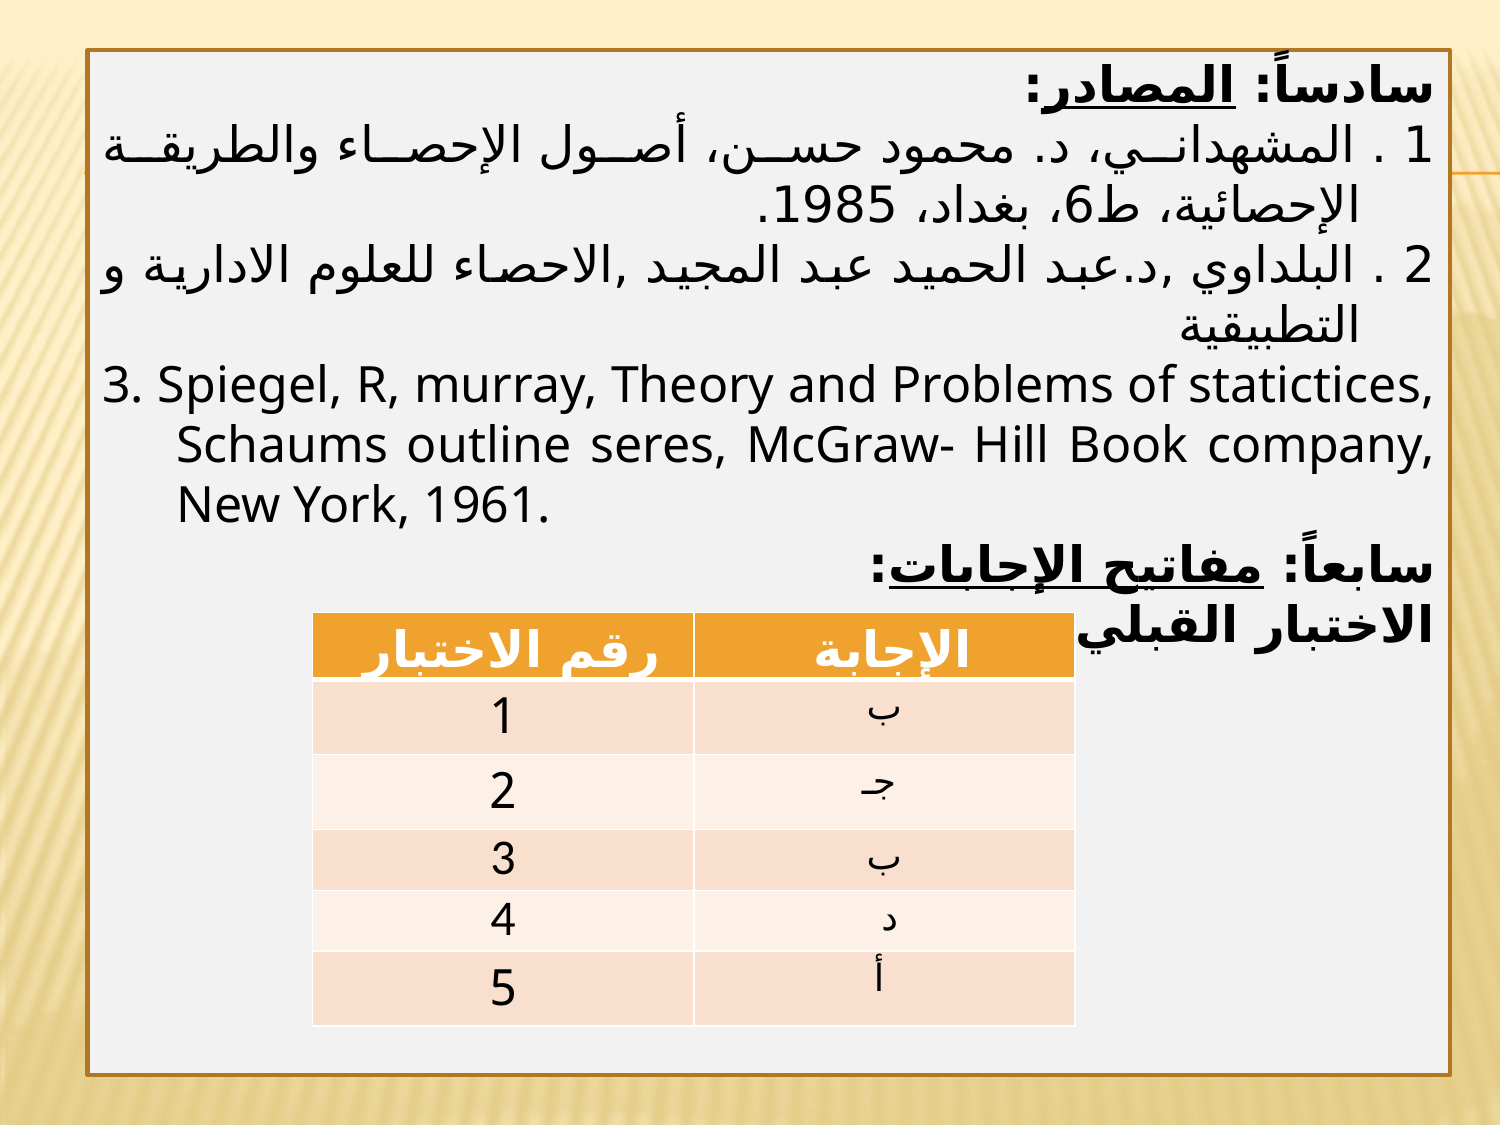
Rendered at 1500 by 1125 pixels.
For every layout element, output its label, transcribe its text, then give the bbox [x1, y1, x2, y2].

table_cell 2 [313, 755, 693, 829]
table_cell د [695, 891, 1074, 950]
table_header الإجابة [695, 613, 1074, 677]
table_cell ب [695, 830, 1074, 890]
table_cell 5 [313, 952, 693, 1025]
text_box سادساً: المصادر: 1 . المشهداني، د. محمود حسن، أصول الإحصاء والطريقة الإحصائية، ط6، بغداد، 1985. 2 . البلداوي ,د.عبد الحميد عبد المجيد ,الاحصاء للعلوم الادارية و التطبيقية 3. Spiegel, R, murray, Theory and Problems of statictices, Schaums outline seres, McGraw- Hill Book company, New York, 1961. سابعاً: مفاتيح الإجابات: الاختبار القبلي: [85, 48, 1452, 1077]
table_cell أ [695, 952, 1074, 1025]
table_header رقم الاختبار [313, 613, 693, 677]
table_cell جـ [695, 755, 1074, 829]
table_cell ب [695, 682, 1074, 754]
table_cell 4 [313, 891, 693, 950]
table_cell 3 [313, 830, 693, 890]
table_cell 1 [313, 682, 693, 754]
